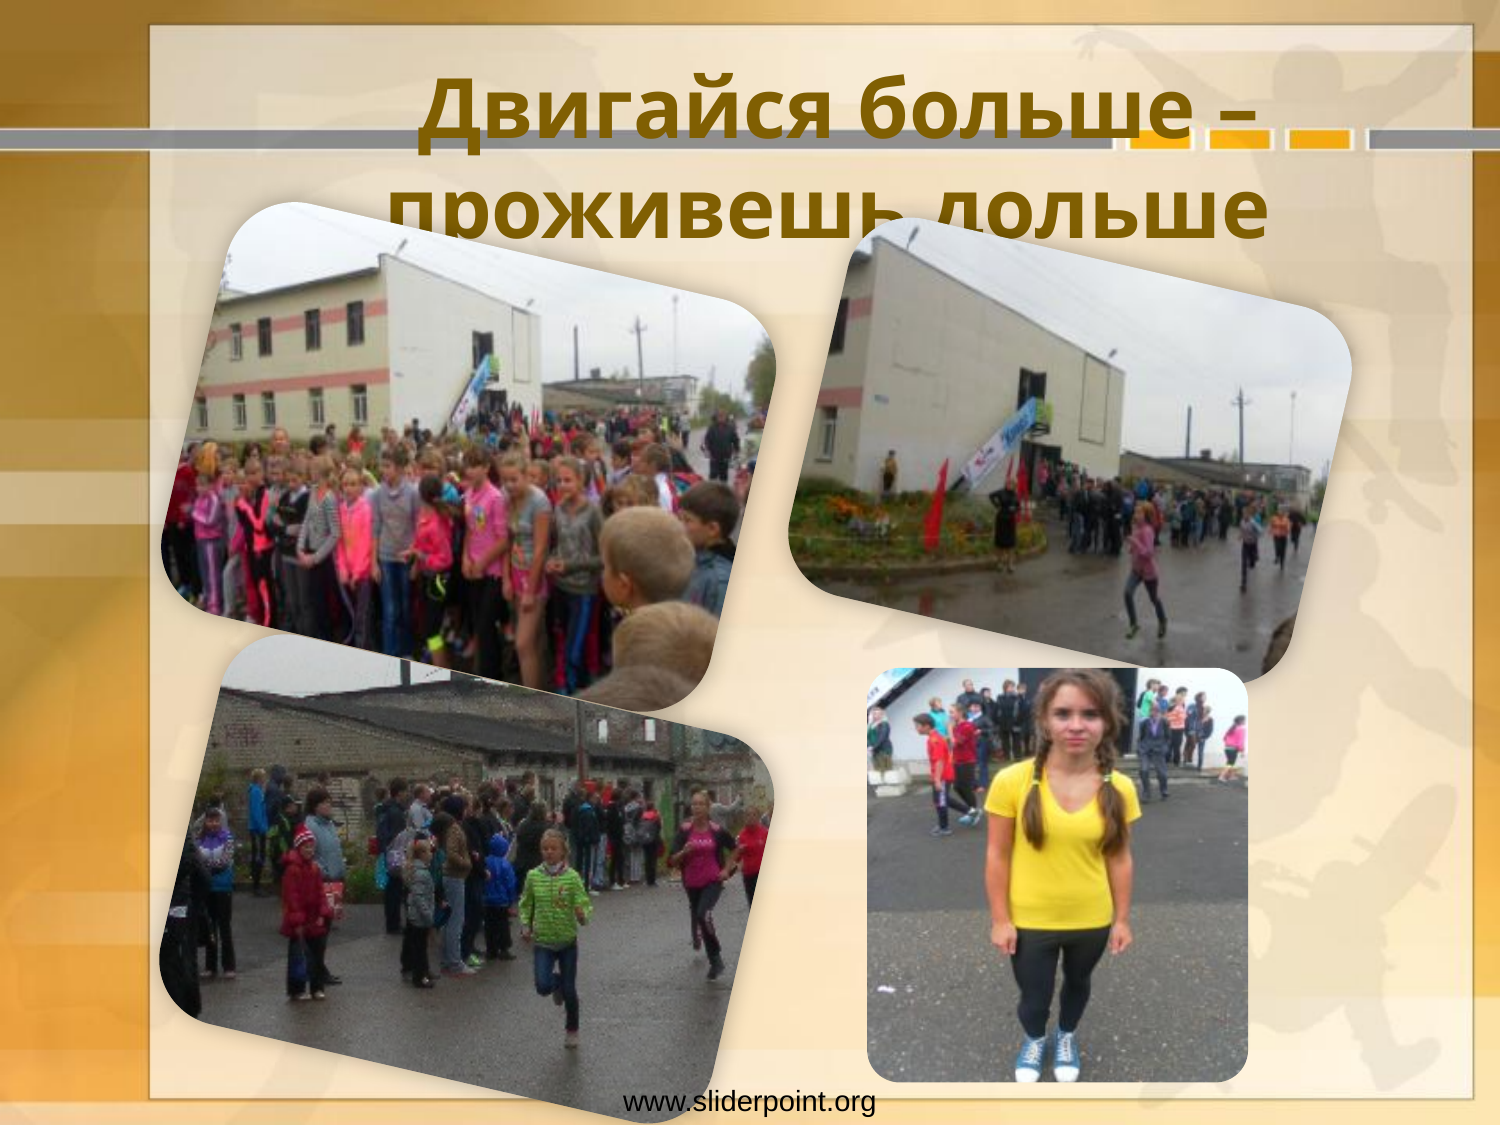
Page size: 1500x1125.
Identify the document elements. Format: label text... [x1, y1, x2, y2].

picture [0, 0, 1500, 1125]
footer www.sliderpoint.org [512, 1074, 988, 1125]
title Двигайся больше – проживешь дольше [188, 34, 1468, 376]
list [187, 245, 751, 669]
